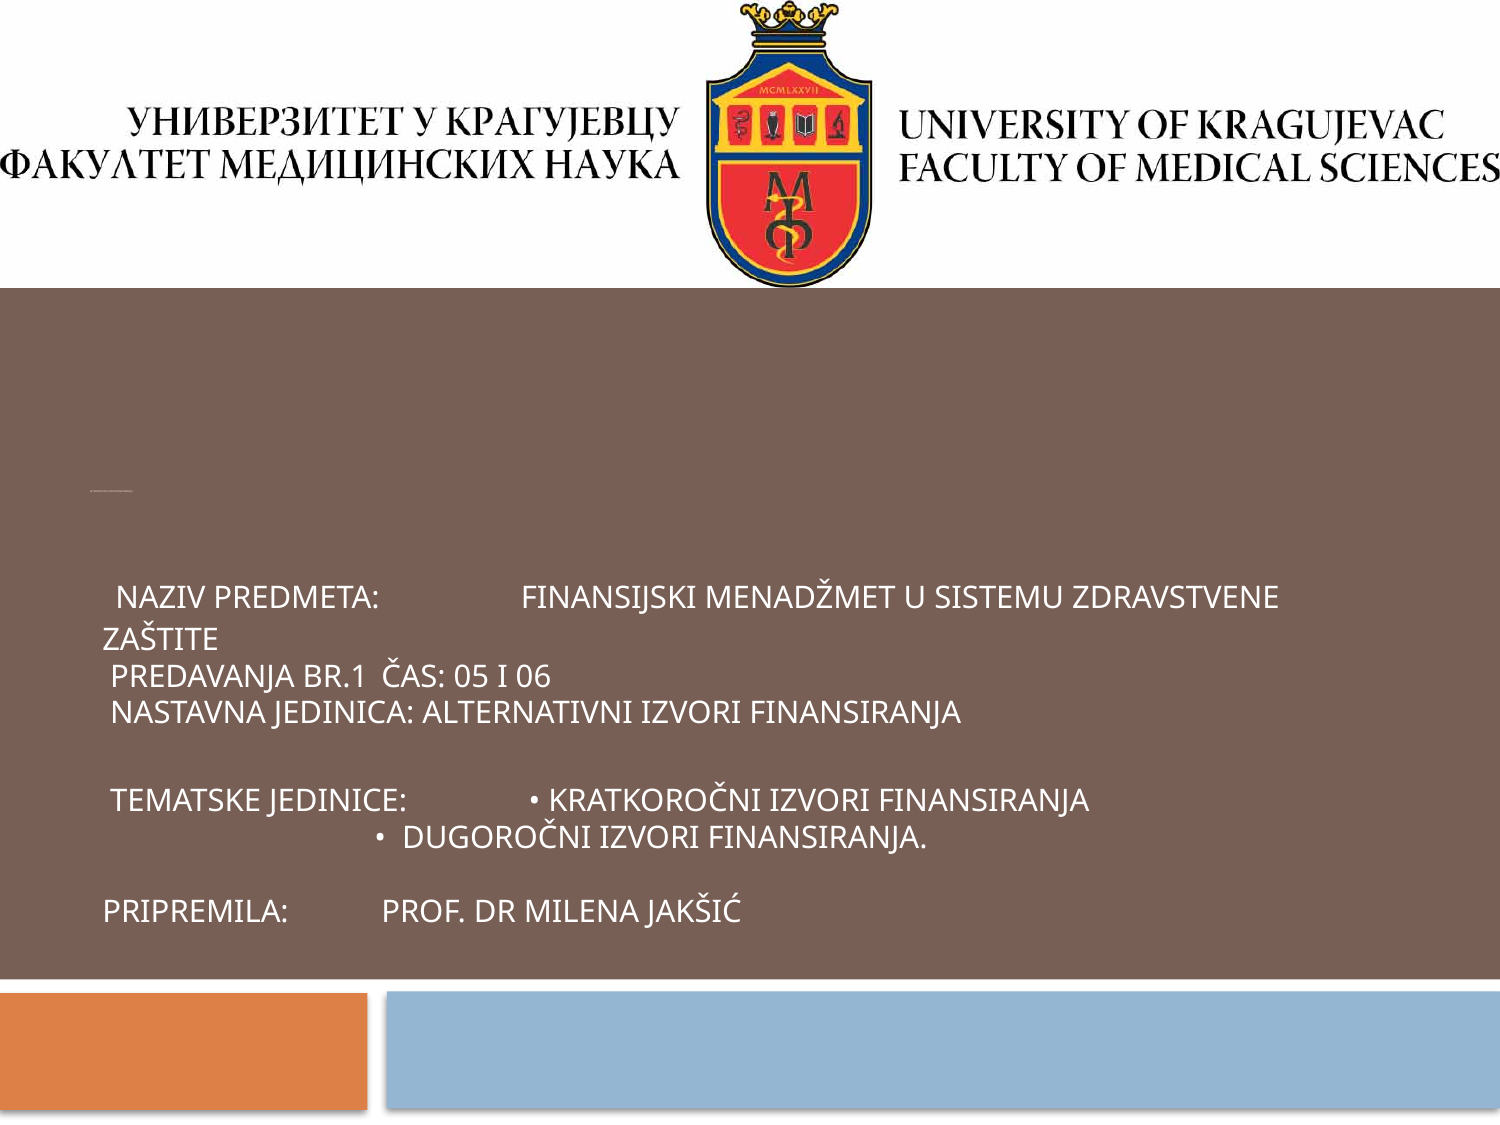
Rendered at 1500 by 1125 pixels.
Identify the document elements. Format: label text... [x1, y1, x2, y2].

text_box [399, 1085, 1500, 1125]
picture [0, 0, 1500, 288]
title alternativni izvori finansiranja [75, 412, 1463, 500]
subtitle NAZIV PREDMETA: FINANSIJSKI MENADŽMET U SISTEMU ZDRAVSTVENE ZAŠTITE PREDAVANJA BR.1 ČAS: 05 I 06 NASTAVNA JEDINICA: ALTERNATIVNI IZVORI FINANSIRANJA TEMATSKE JEDINICE: • KRATKOROČNI IZVORI FINANSIRANJA • DUGOROČNI IZVORI FINANSIRANJA. PRIPREMILA: PROF. DR MILENA JAKŠIĆ [87, 549, 1402, 938]
